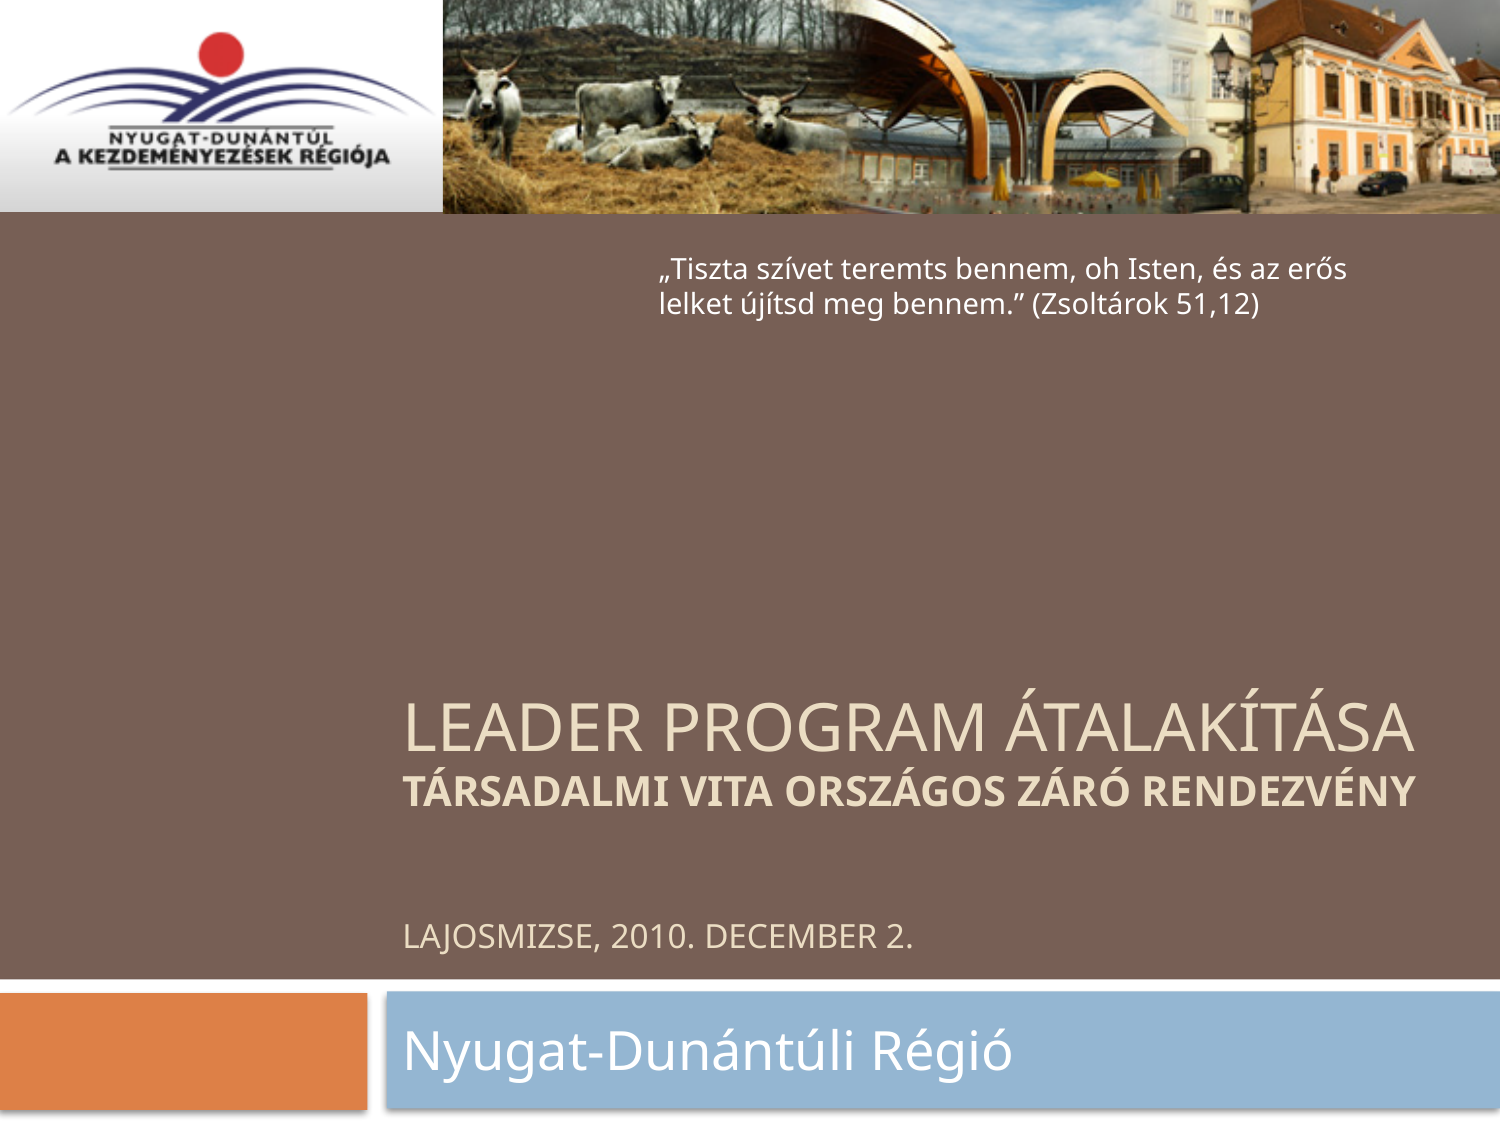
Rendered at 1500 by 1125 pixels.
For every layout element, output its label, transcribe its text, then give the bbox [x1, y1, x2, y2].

text_box „Tiszta szívet teremts bennem, oh Isten, és az erős lelket újítsd meg bennem.” (Zsoltárok 51,12) [643, 243, 1424, 329]
subtitle Nyugat-Dunántúli Régió [387, 992, 1488, 1105]
title LEADER Program átalakításA társadalmi vita országos záró rendezvény Lajosmizse, 2010. december 2. [387, 662, 1450, 963]
picture [0, 0, 1500, 214]
